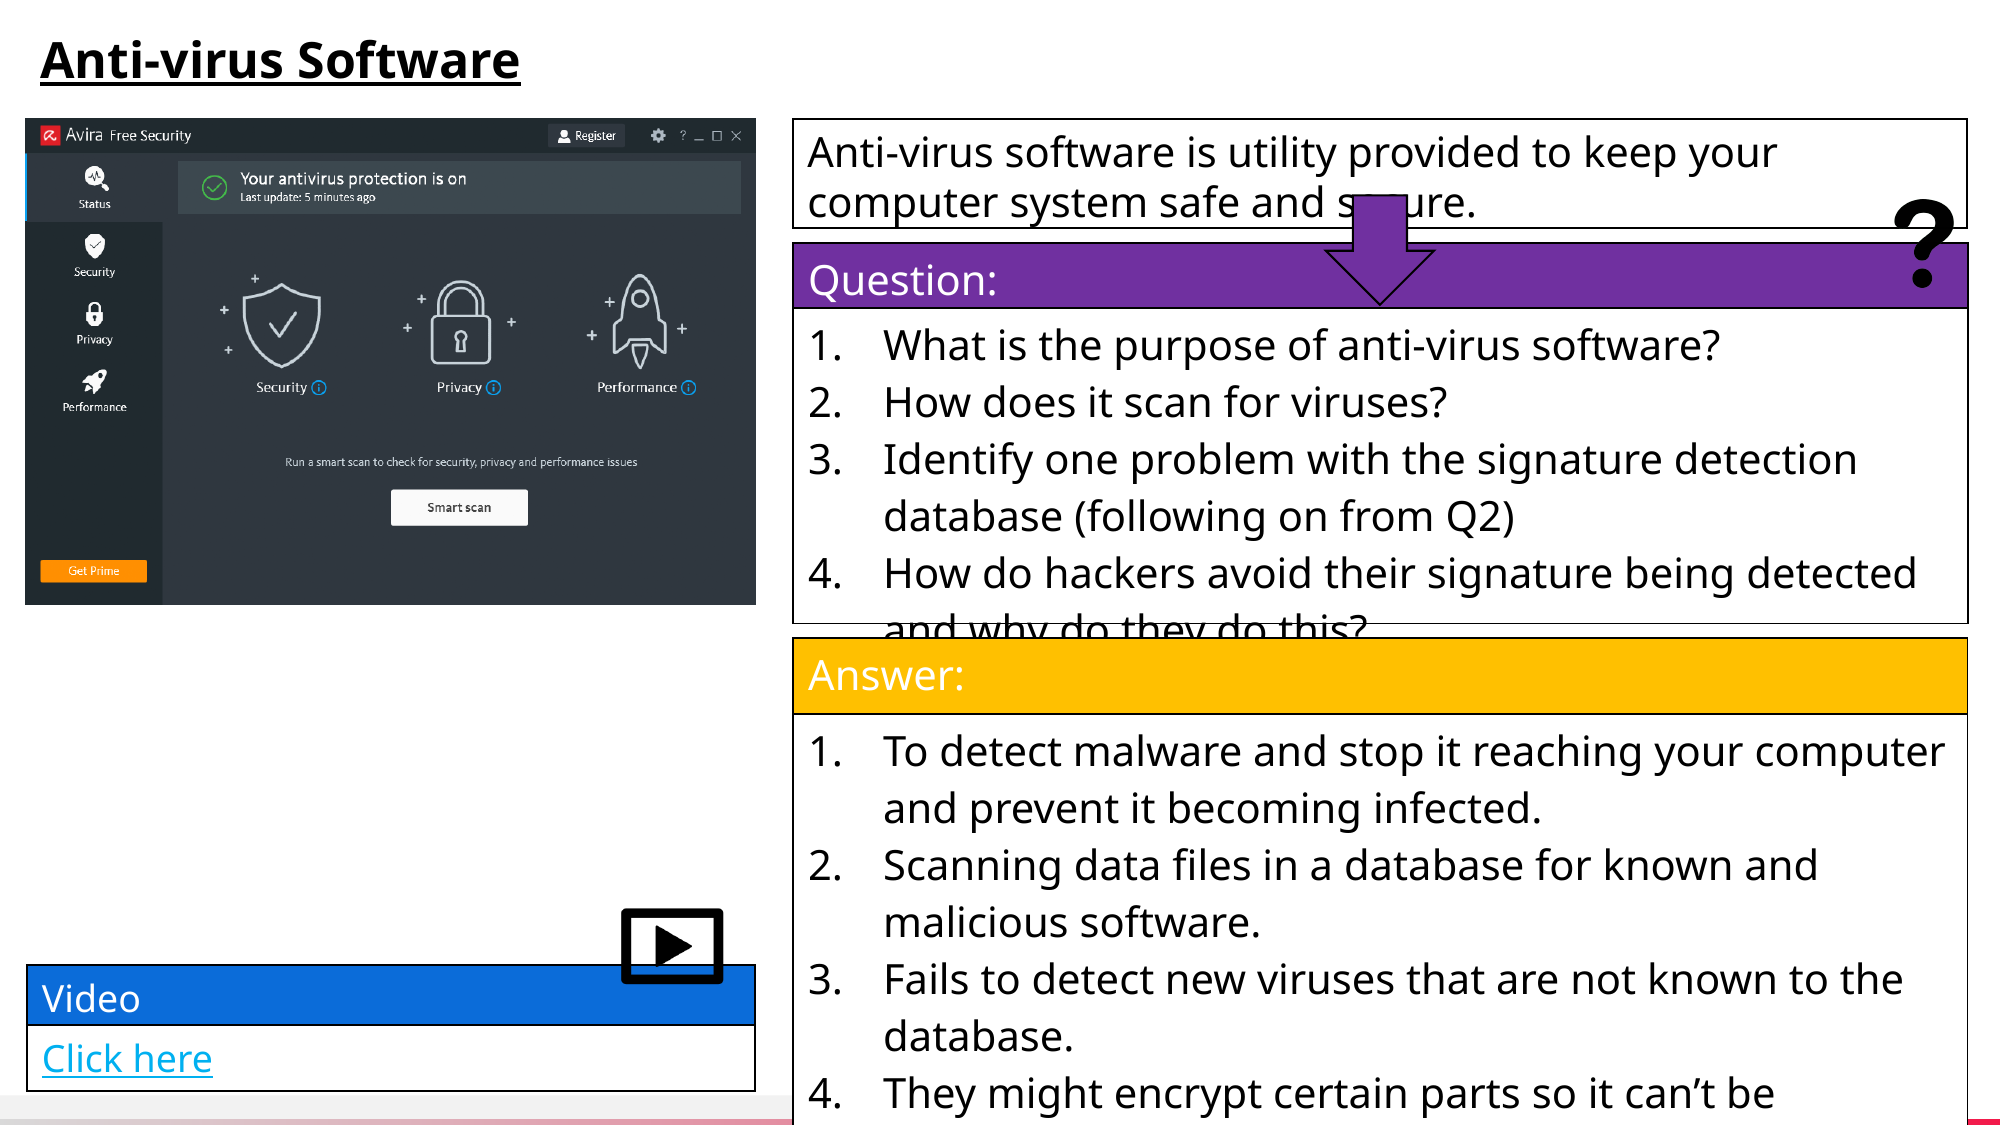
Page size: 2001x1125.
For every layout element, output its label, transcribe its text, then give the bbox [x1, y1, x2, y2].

table_cell Click here [28, 1026, 754, 1090]
table_header Question: [1381, 244, 1967, 307]
table_header Question: [794, 244, 1379, 307]
table_cell What is the purpose of anti-virus software? How does it scan for viruses? Identify one problem with the signature detection database (following on from Q2) How do hackers avoid their signature being detected and why do they do this? [794, 309, 1967, 623]
table_header Answer: [794, 639, 1967, 713]
picture [1879, 199, 1969, 288]
text_box [1323, 194, 1437, 307]
text_box Anti-virus software is utility provided to keep your computer system safe and secure. [792, 118, 1968, 229]
table_cell To detect malware and stop it reaching your computer and prevent it becoming infected. Scanning data files in a database for known and malicious software. Fails to detect new viruses that are not known to the database. They might encrypt certain parts so it can’t be detected and added to known viruses database. [794, 715, 1967, 1125]
text_box Anti-virus Software [25, 21, 1095, 96]
picture [25, 118, 756, 605]
table_header Video [28, 966, 754, 1024]
picture [611, 885, 733, 1007]
